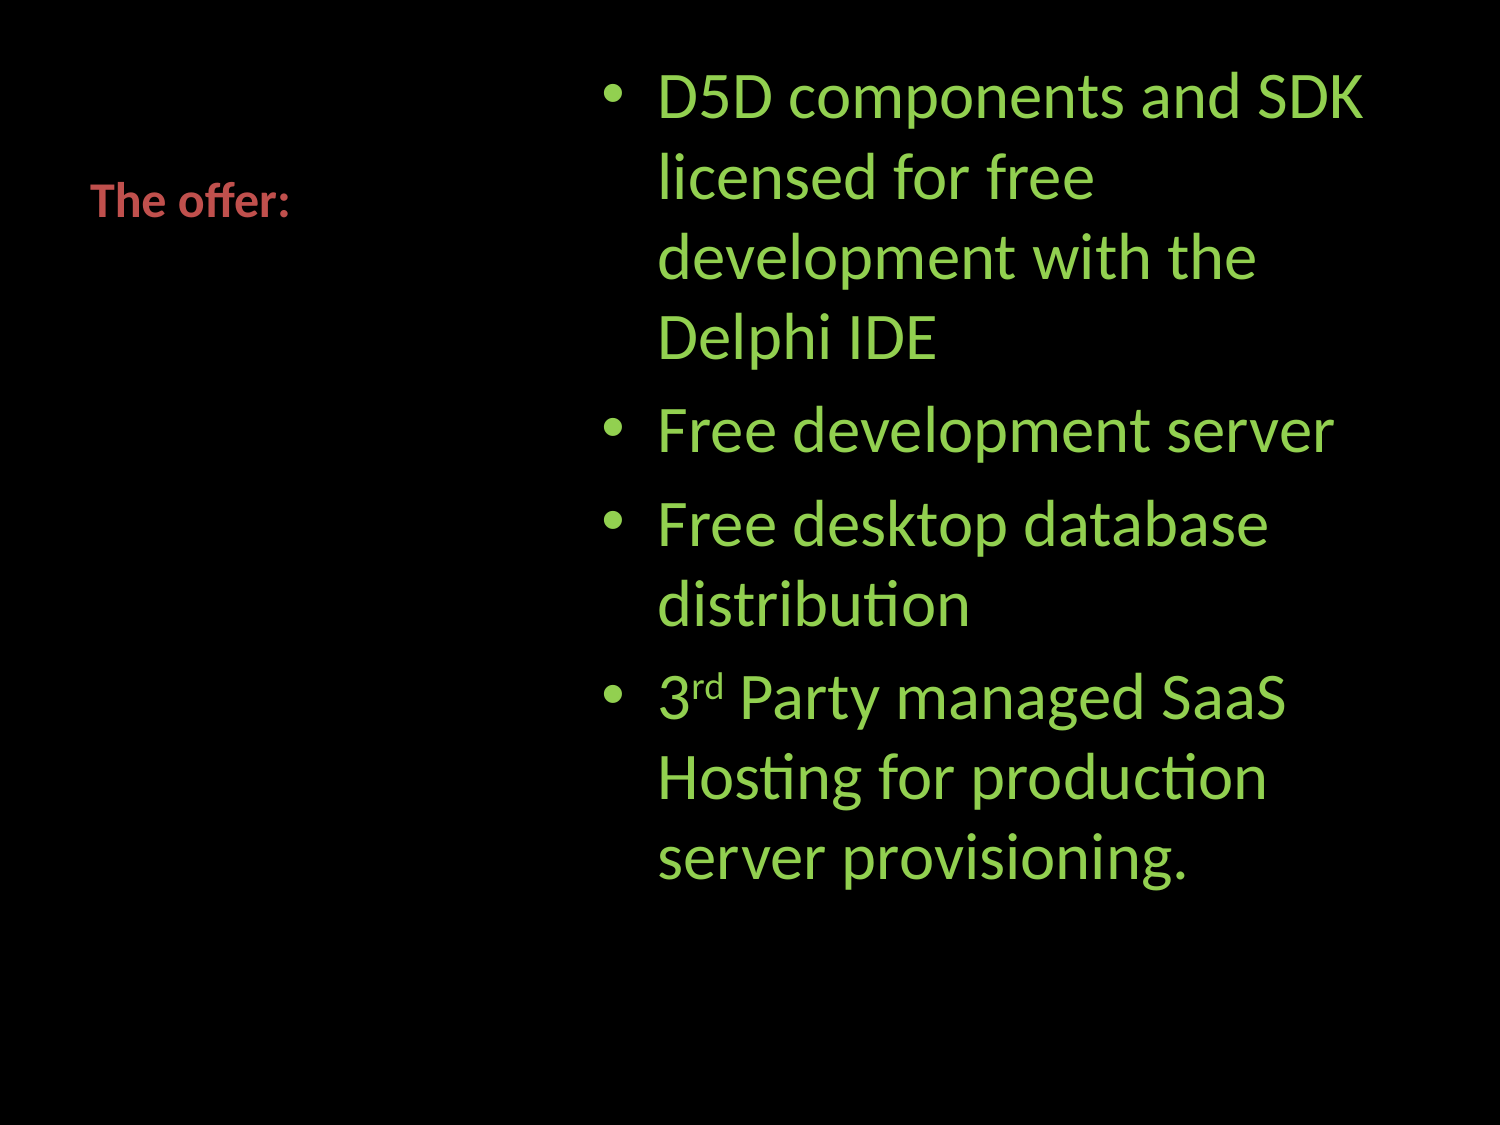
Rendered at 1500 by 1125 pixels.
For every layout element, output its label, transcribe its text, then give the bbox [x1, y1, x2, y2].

list D5D components and SDK licensed for free development with the Delphi IDE Free development server Free desktop database distribution 3rd Party managed SaaS Hosting for production server provisioning. [586, 44, 1425, 1005]
title The offer: [75, 44, 569, 236]
